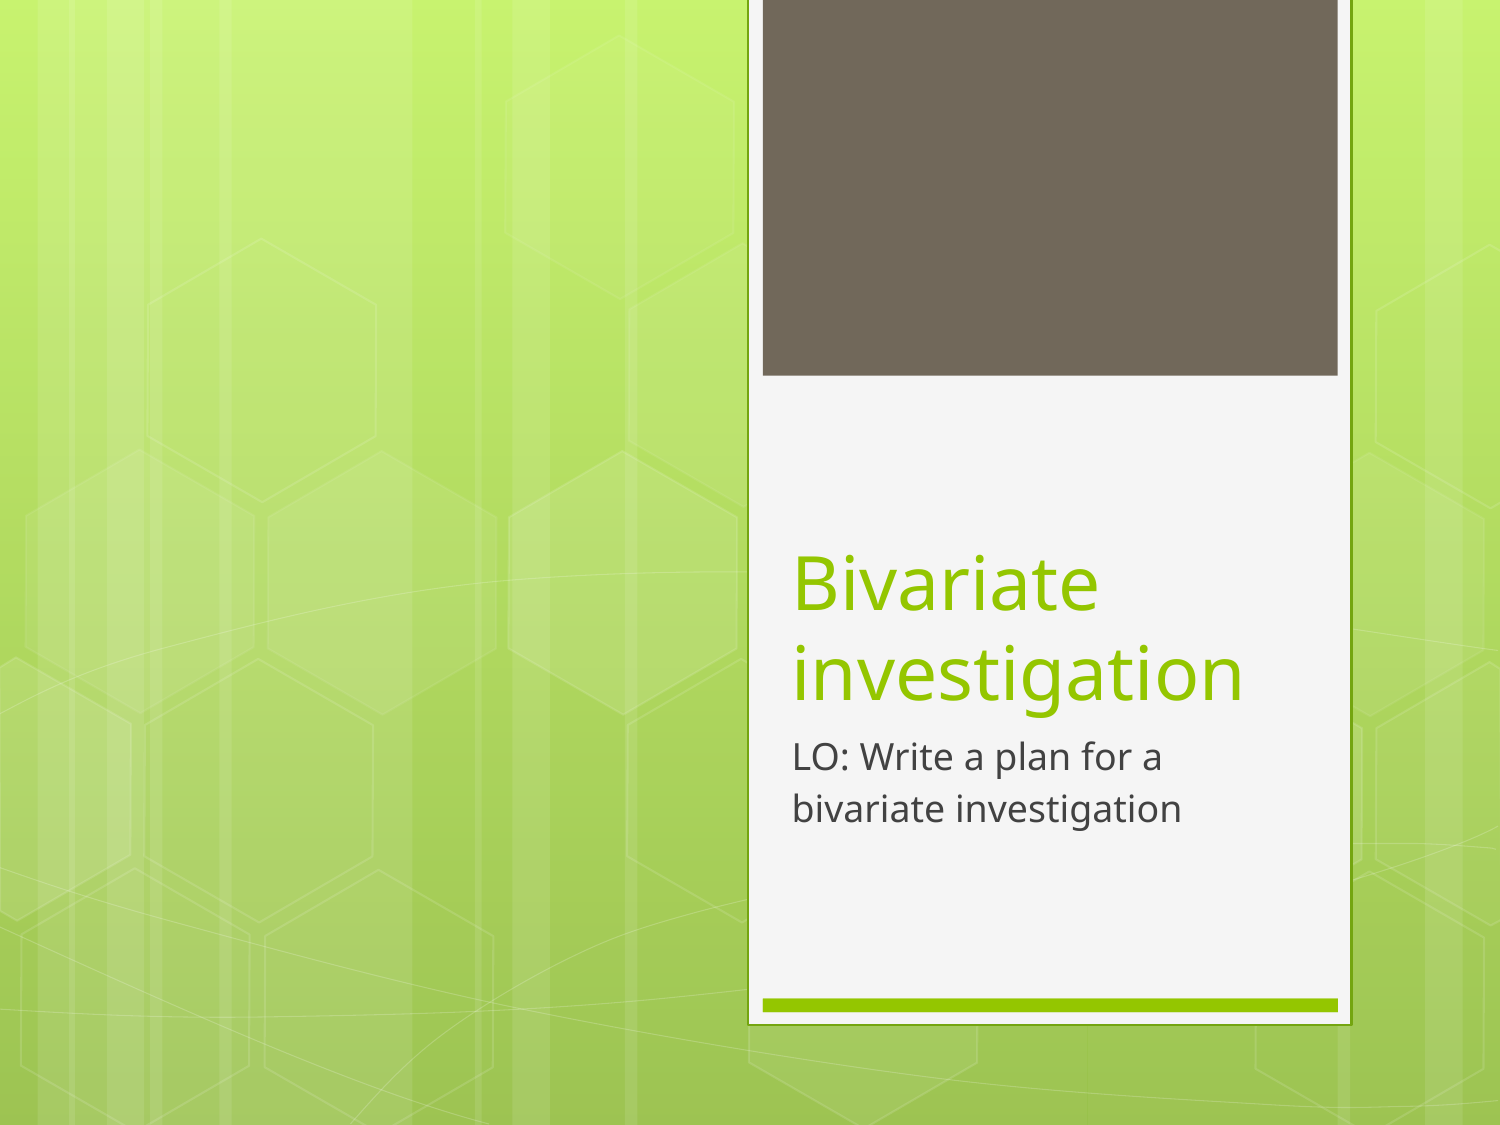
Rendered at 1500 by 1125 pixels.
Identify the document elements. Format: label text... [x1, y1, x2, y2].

title Bivariate investigation [776, 444, 1321, 724]
subtitle LO: Write a plan for a bivariate investigation [776, 725, 1320, 932]
